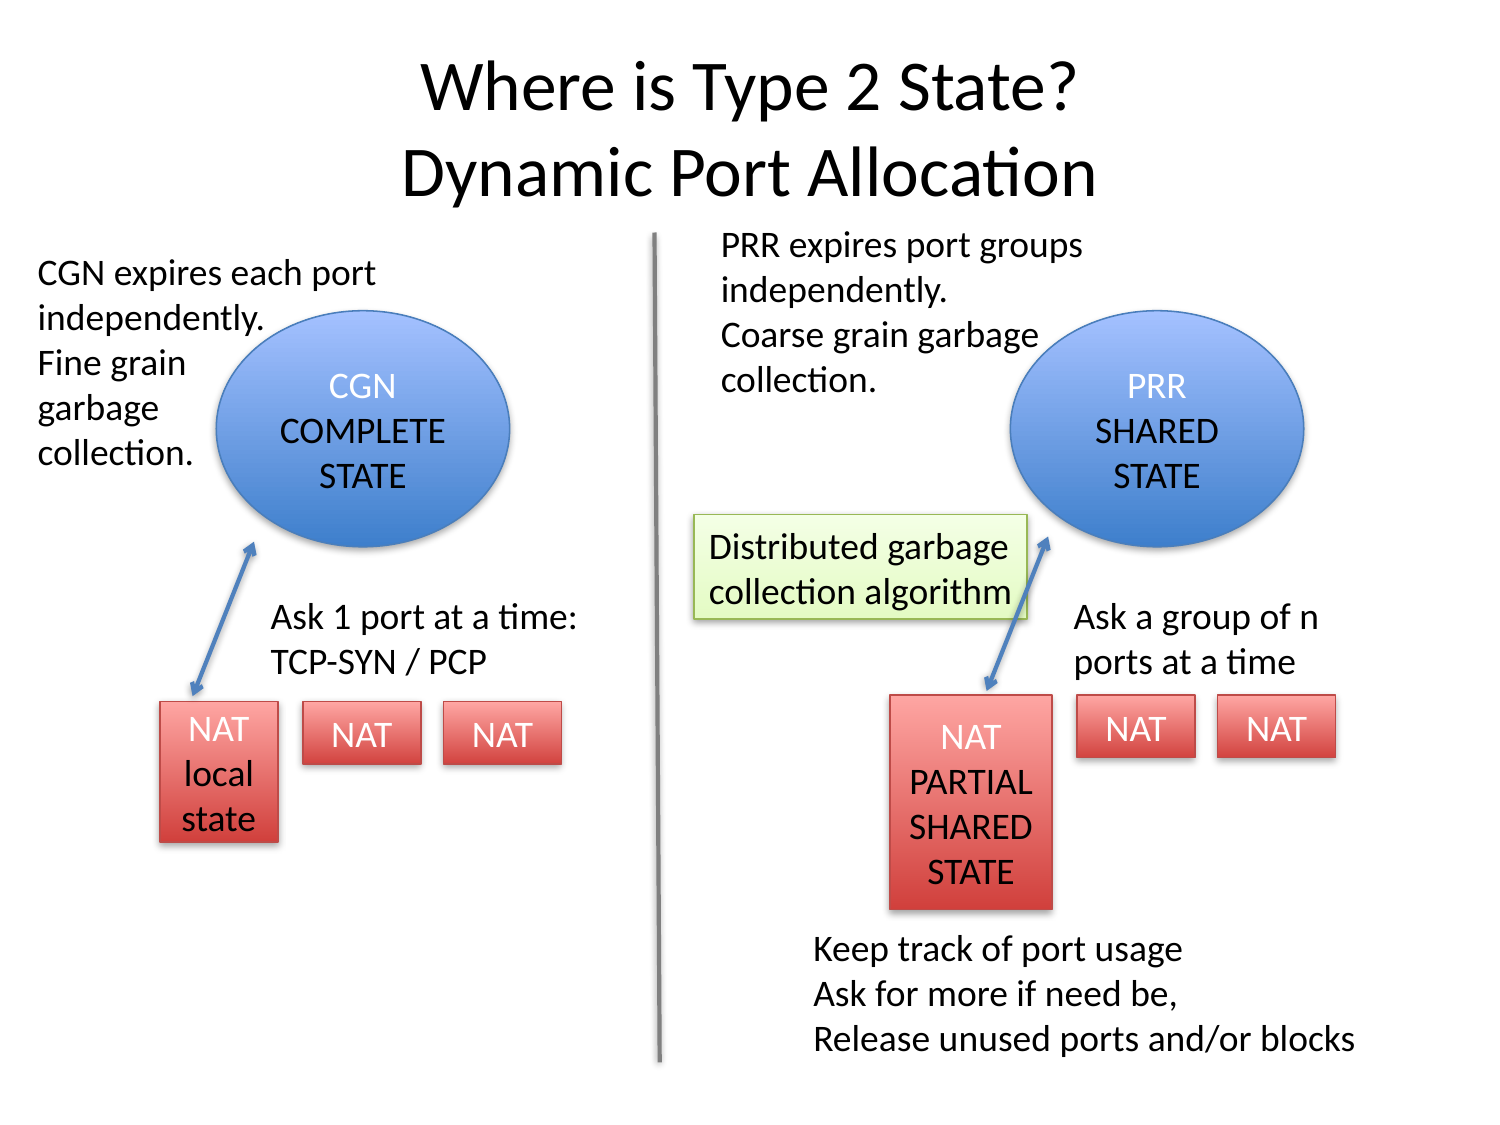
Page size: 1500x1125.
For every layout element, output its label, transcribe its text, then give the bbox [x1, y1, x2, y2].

text_box NAT [302, 701, 422, 765]
text_box Distributed garbage collection algorithm [693, 514, 1028, 620]
text_box Ask a group of n ports at a time [1058, 584, 1335, 690]
text_box Keep track of port usage Ask for more if need be, Release unused ports and/or blocks [798, 916, 1372, 1067]
text_box NAT [1076, 694, 1196, 758]
title Where is Type 2 State? Dynamic Port Allocation [75, 31, 1425, 219]
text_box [939, 582, 1095, 645]
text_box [145, 587, 301, 650]
text_box Ask 1 port at a time: TCP-SYN / PCP [255, 584, 594, 643]
text_box Ask 1 port at a time: TCP-SYN / PCP [255, 659, 594, 690]
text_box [241, 644, 937, 651]
text_box NAT [443, 701, 562, 765]
text_box NAT PARTIAL SHARED STATE [889, 694, 1053, 910]
text_box NAT [1217, 694, 1336, 758]
text_box CGN expires each port independently. Fine grain garbage collection. [23, 240, 392, 481]
text_box PRR SHARED STATE [1009, 309, 1305, 548]
text_box NAT local state [159, 701, 279, 843]
text_box PRR expires port groups independently. Coarse grain garbage collection. [706, 212, 1099, 408]
text_box CGN COMPLETE STATE [230, 312, 511, 548]
